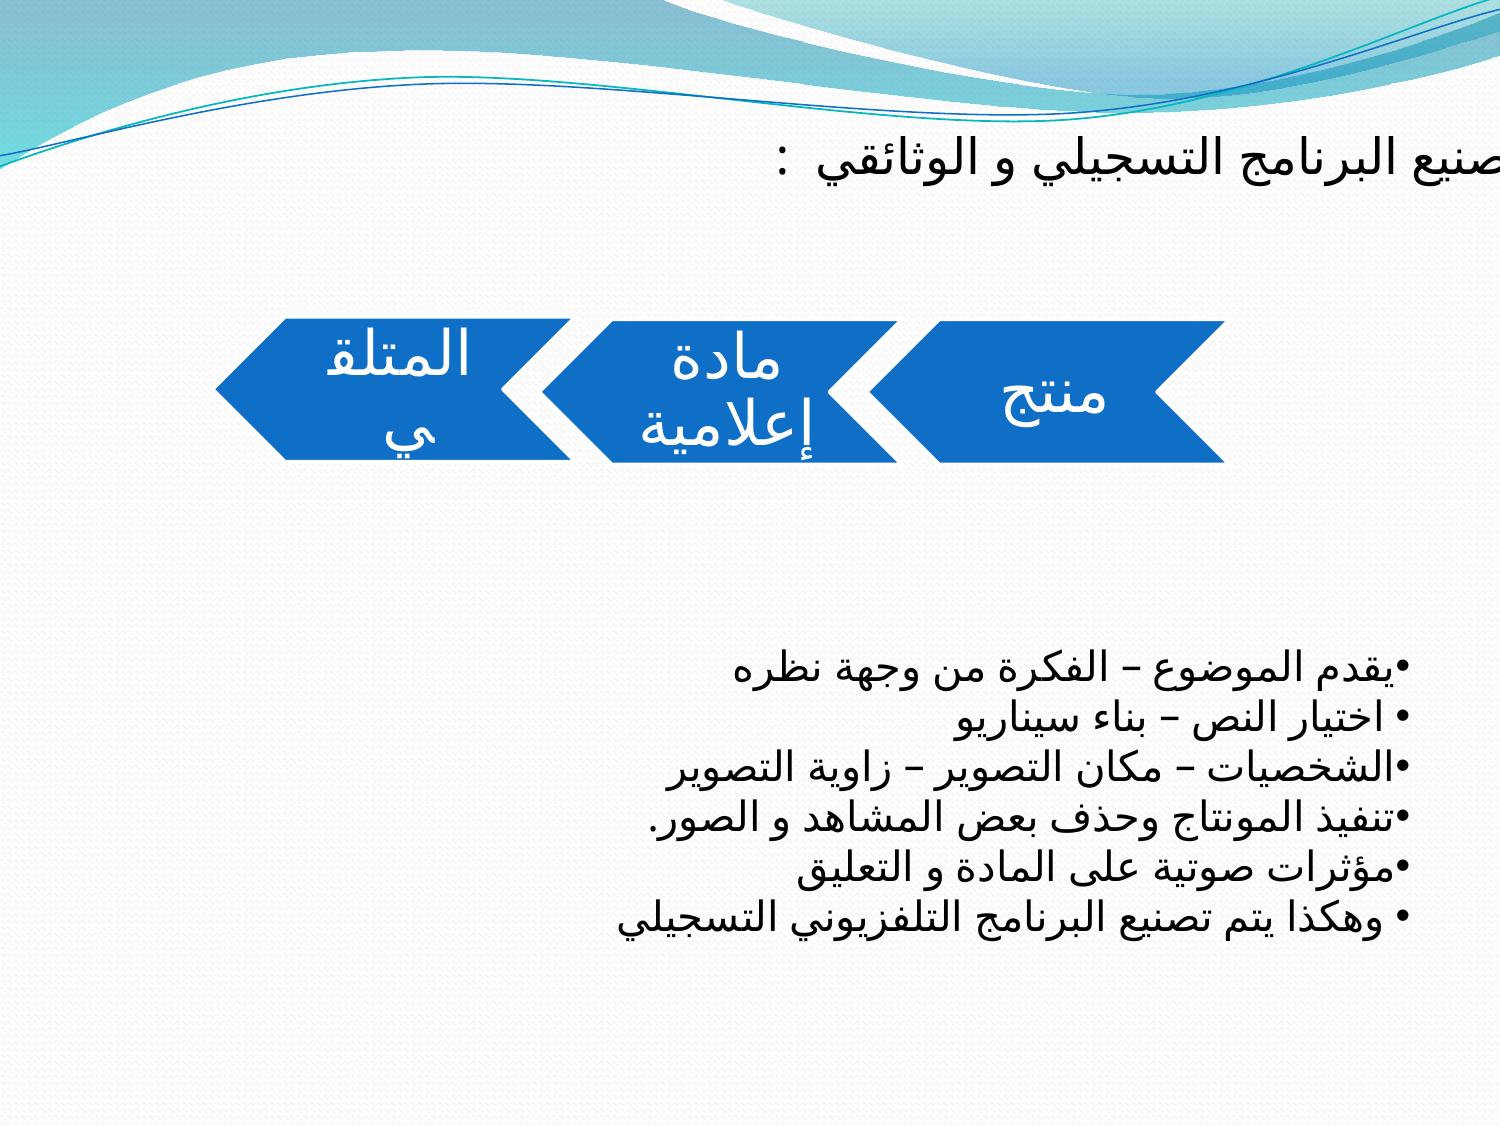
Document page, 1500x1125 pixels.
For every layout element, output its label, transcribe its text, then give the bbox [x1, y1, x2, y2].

text_box تصنيع البرنامج التسجيلي و الوثائقي : [1236, 117, 1500, 282]
text_box يقدم الموضوع – الفكرة من وجهة نظره اختيار النص – بناء سيناريو الشخصيات – مكان التصوير – زاوية التصوير تنفيذ المونتاج وحذف بعض المشاهد و الصور. مؤثرات صوتية على المادة و التعليق وهكذا يتم تصنيع البرنامج التلفزيوني التسجيلي [550, 632, 1425, 948]
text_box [210, 46, 1231, 738]
